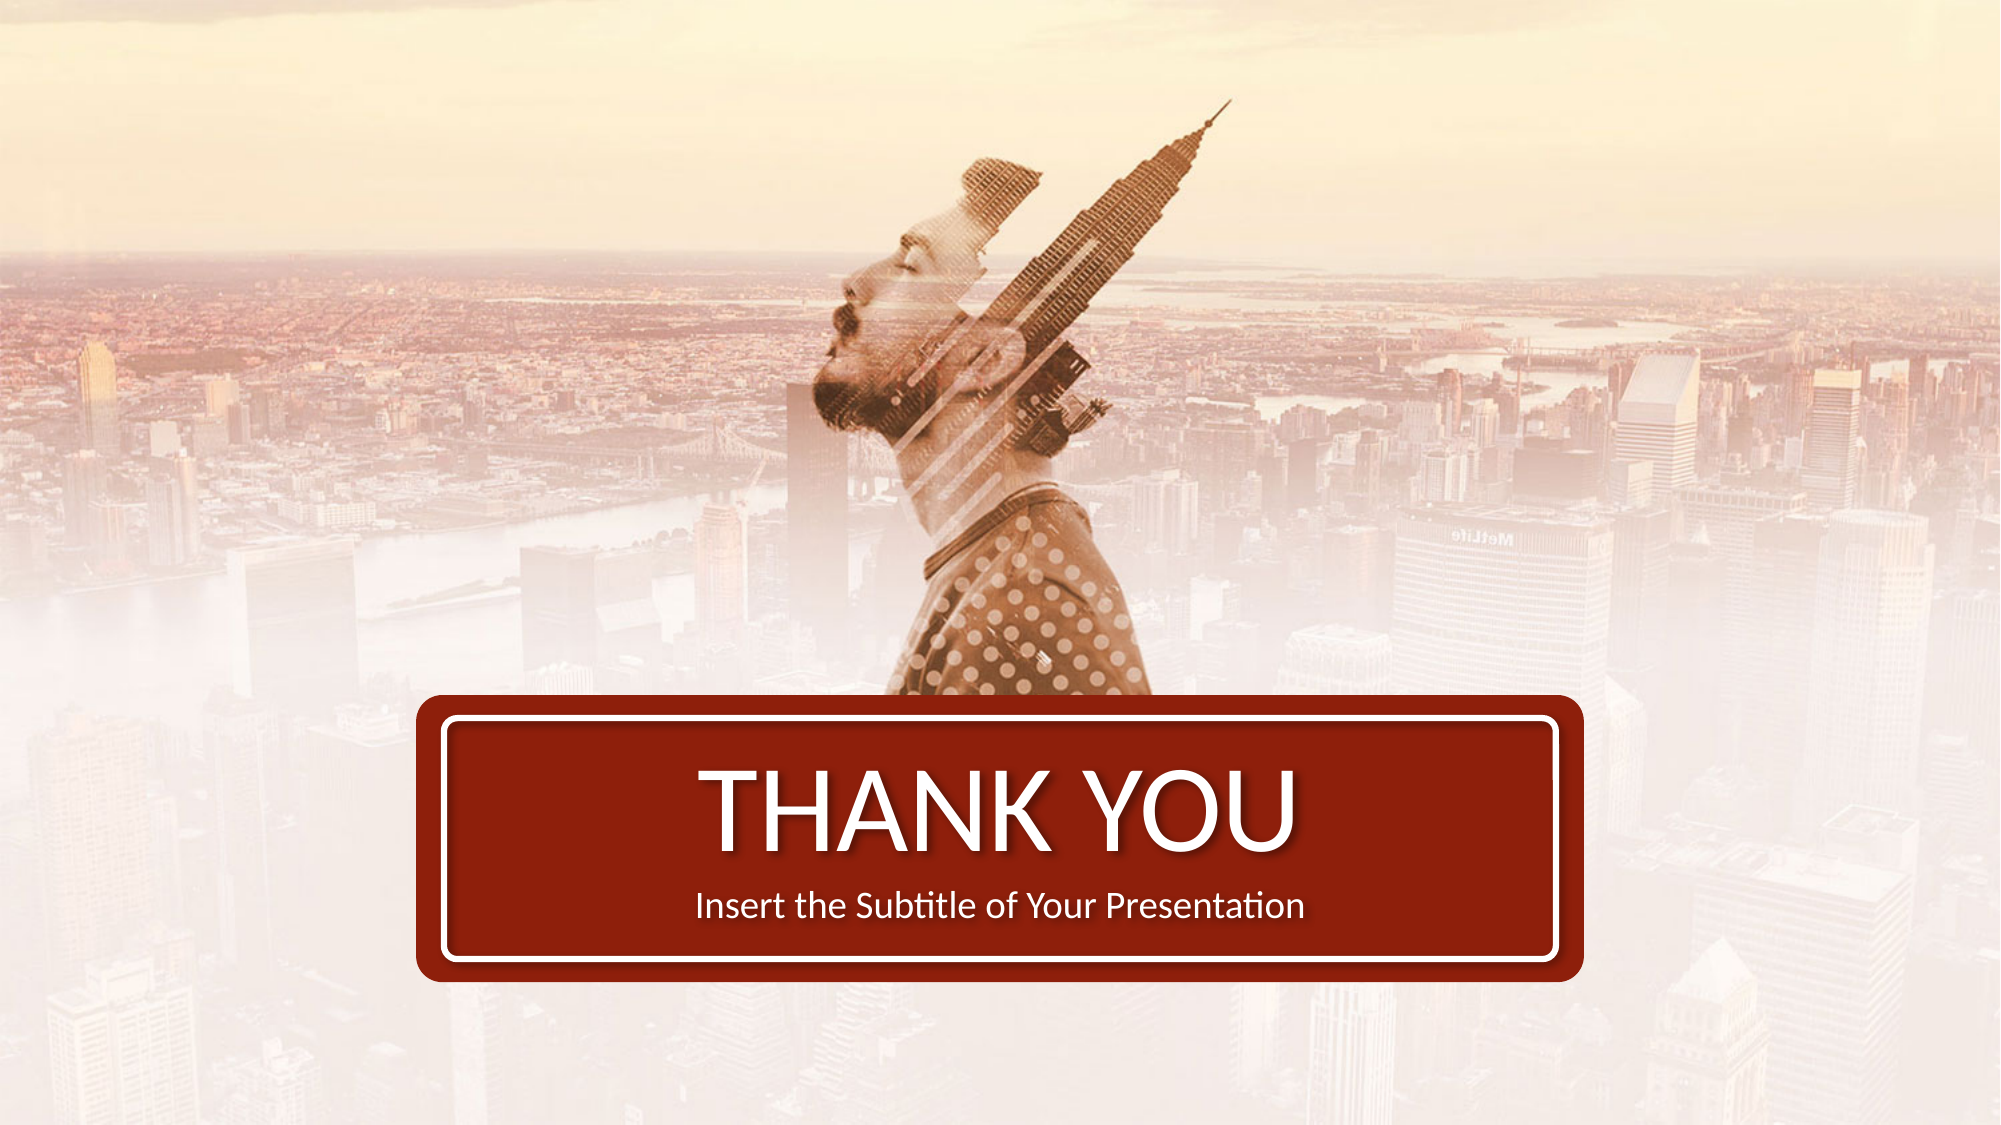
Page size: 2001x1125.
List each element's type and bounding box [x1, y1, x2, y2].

picture [0, 0, 2001, 1125]
text_box [442, 717, 1557, 961]
text_box [415, 693, 1585, 984]
